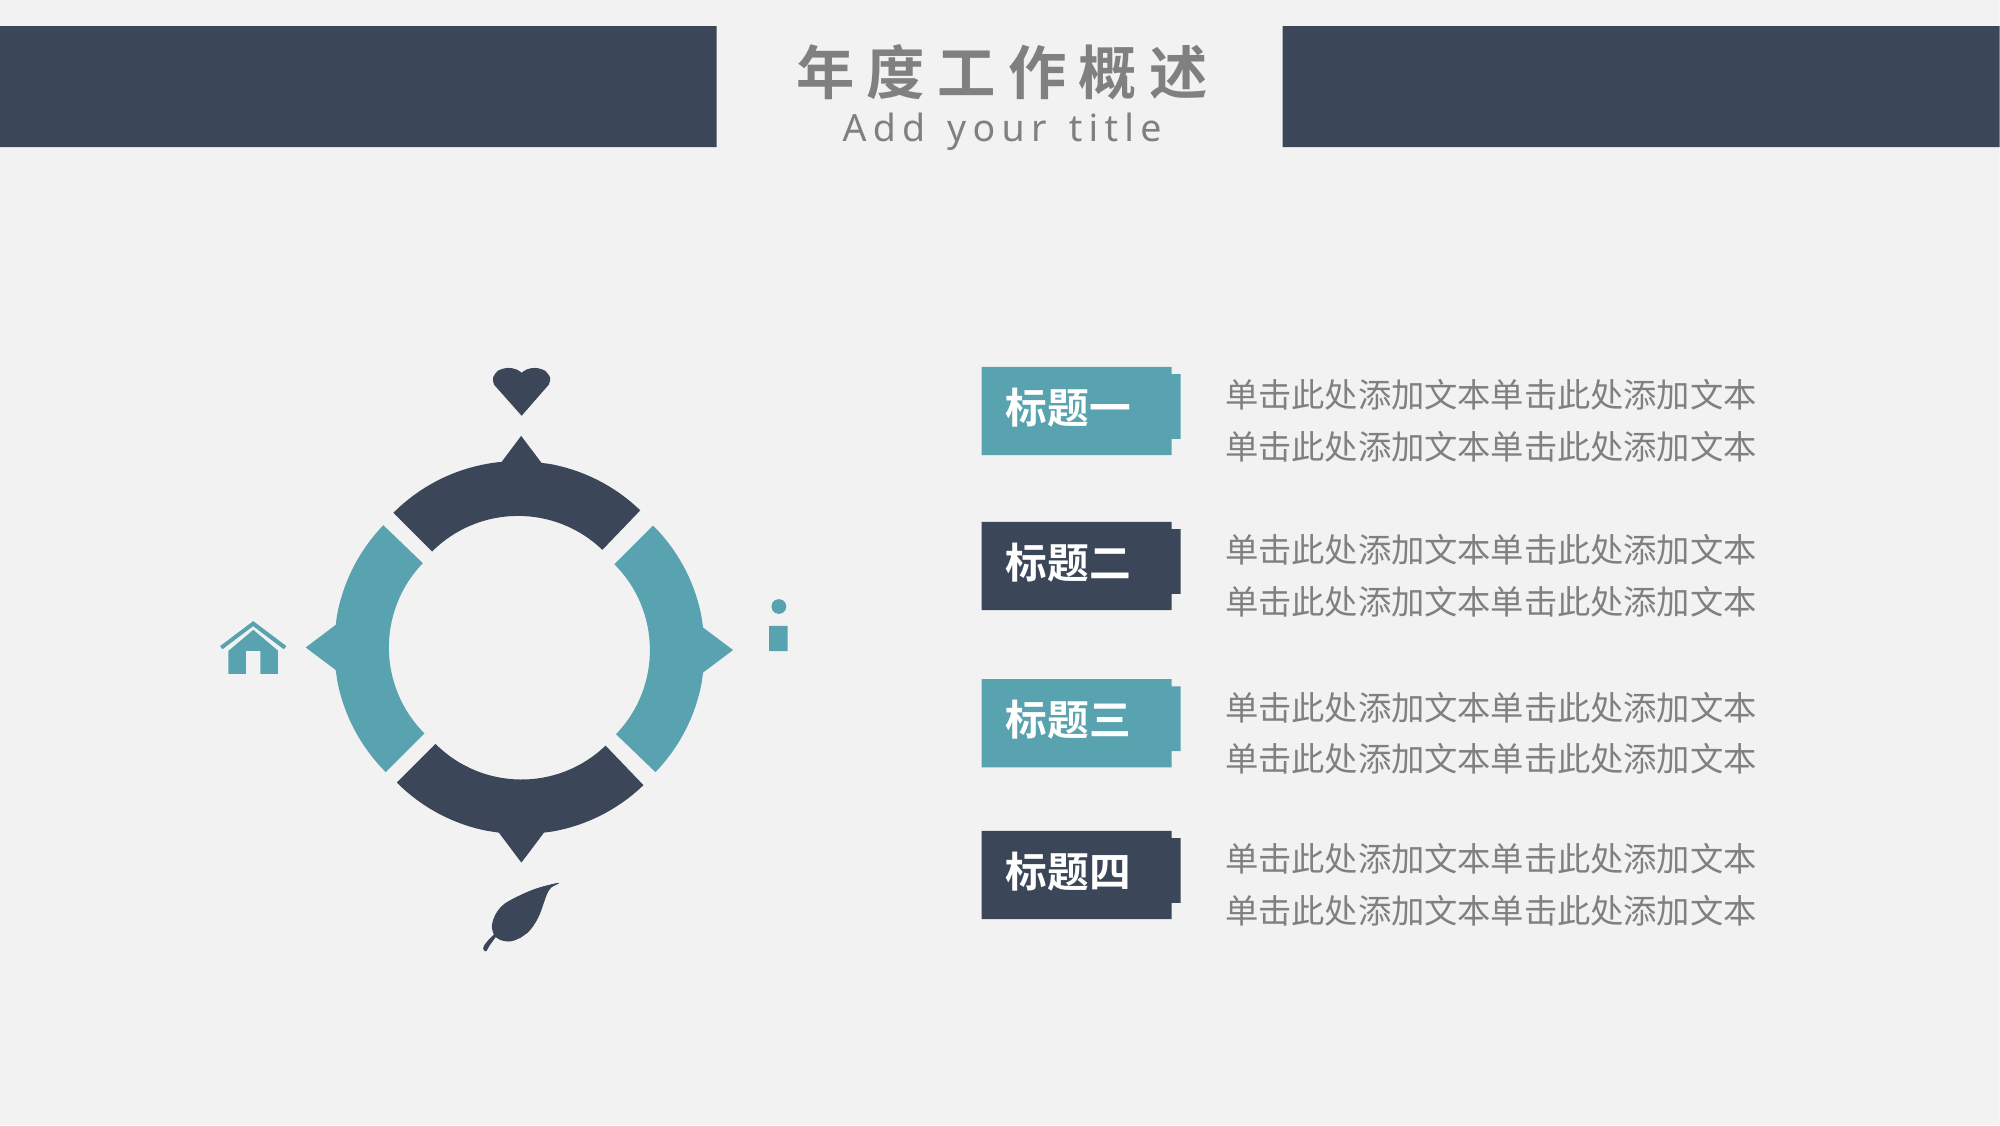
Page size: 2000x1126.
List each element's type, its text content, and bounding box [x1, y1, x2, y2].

text_box [493, 367, 551, 416]
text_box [759, 598, 798, 692]
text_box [981, 678, 1182, 768]
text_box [482, 882, 560, 952]
text_box 单击此处添加文本单击此处添加文本 单击此处添加文本单击此处添加文本 [1213, 511, 1800, 627]
text_box 单击此处添加文本单击此处添加文本 单击此处添加文本单击此处添加文本 [1213, 356, 1800, 472]
text_box 单击此处添加文本单击此处添加文本 单击此处添加文本单击此处添加文本 [1213, 820, 1800, 936]
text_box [216, 622, 290, 675]
text_box 单击此处添加文本单击此处添加文本 单击此处添加文本单击此处添加文本 [1213, 669, 1800, 785]
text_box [981, 366, 1182, 456]
text_box [393, 435, 641, 552]
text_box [0, 25, 2000, 158]
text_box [981, 830, 1182, 920]
text_box [614, 525, 734, 773]
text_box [981, 521, 1182, 611]
text_box [305, 525, 425, 773]
text_box [396, 743, 644, 863]
